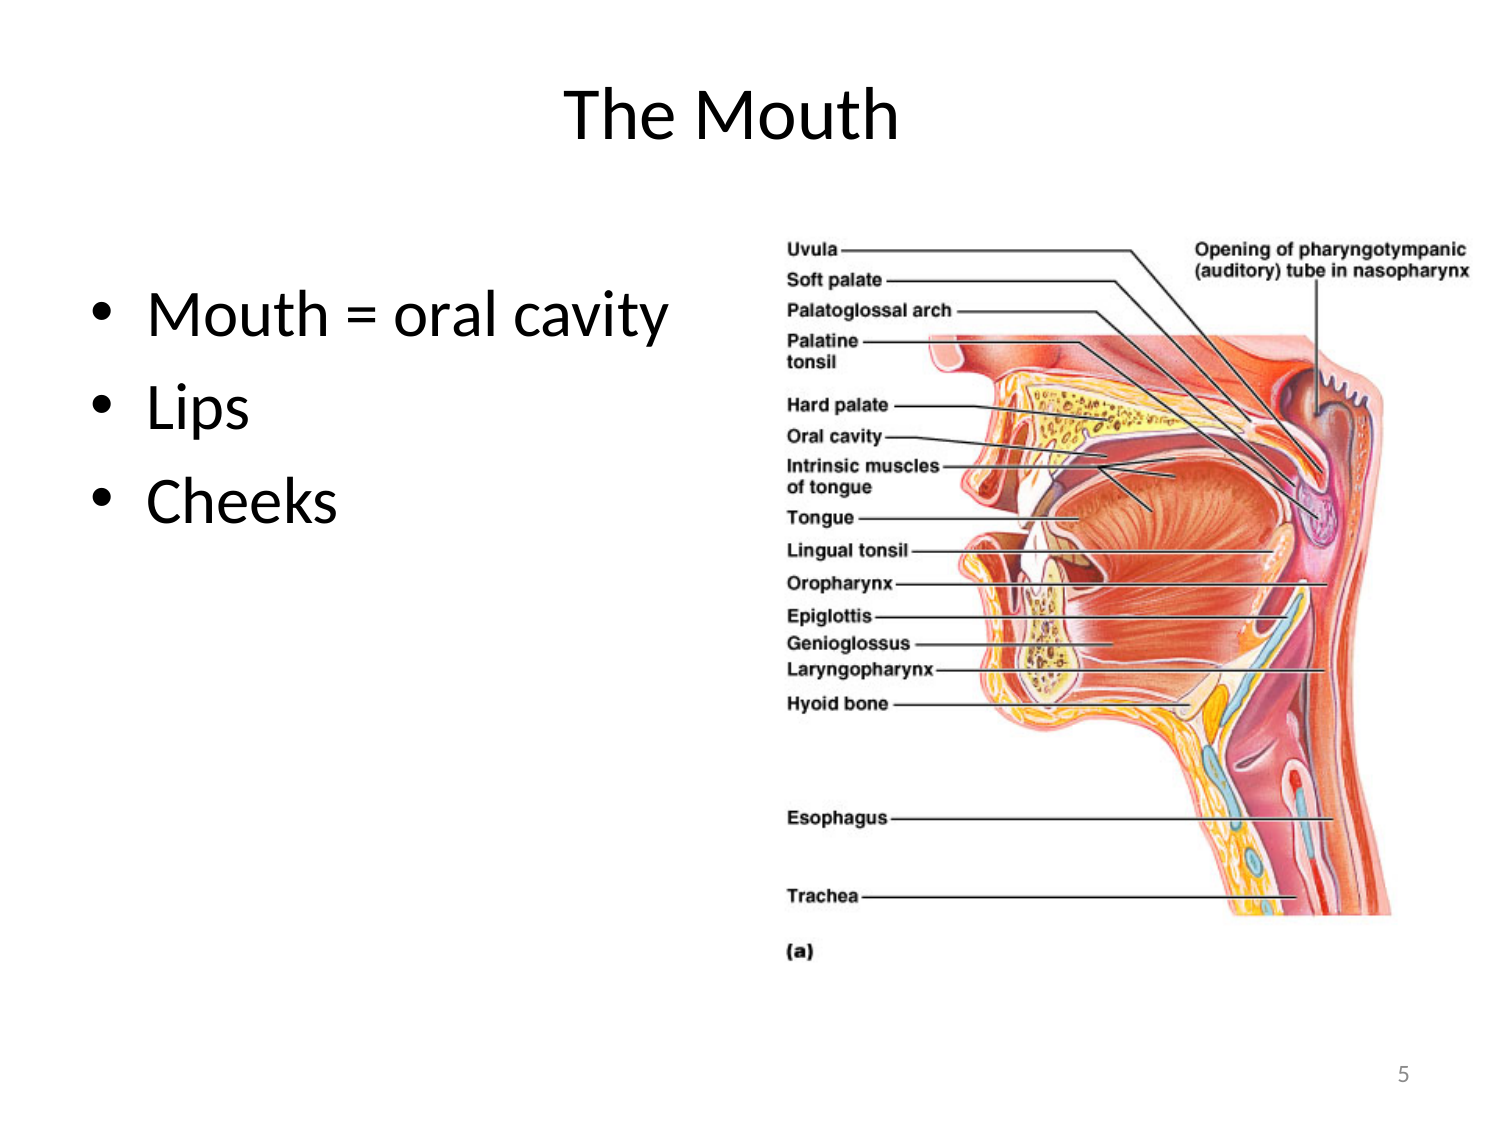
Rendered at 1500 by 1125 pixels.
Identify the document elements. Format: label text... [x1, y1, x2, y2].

picture [757, 87, 1500, 966]
list Mouth = oral cavity Lips Cheeks [75, 262, 750, 1005]
text_box The Mouth [549, 57, 917, 162]
slide_number 5 [1074, 1042, 1425, 1103]
